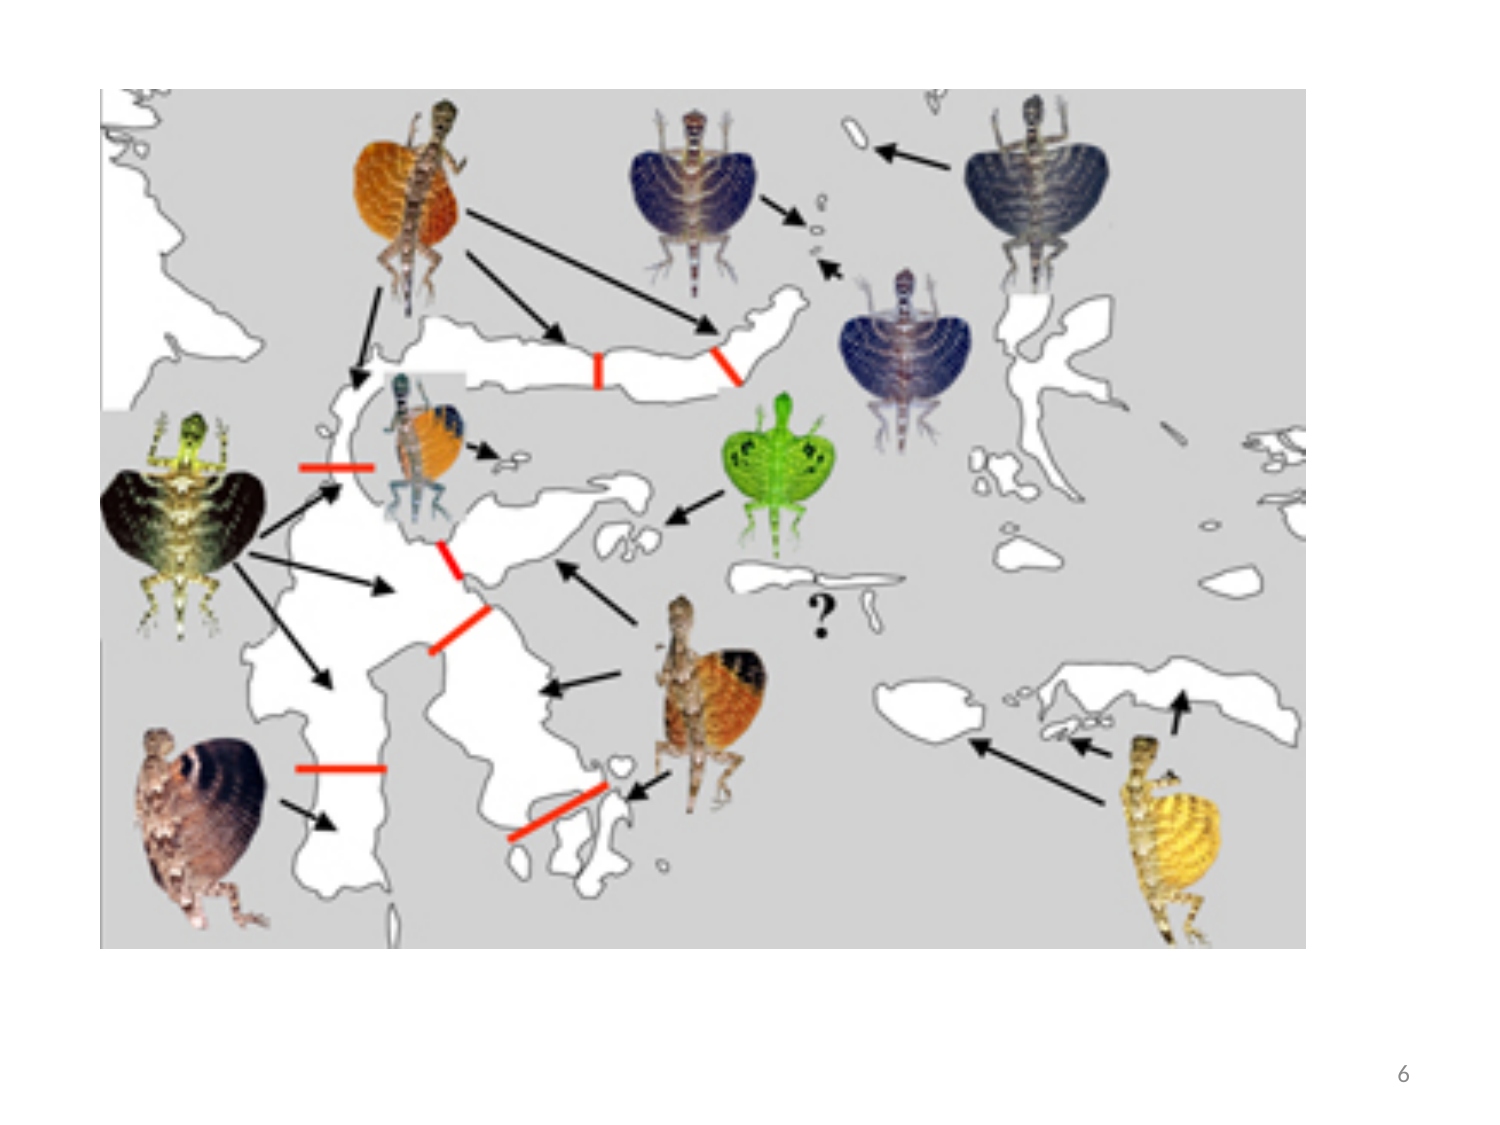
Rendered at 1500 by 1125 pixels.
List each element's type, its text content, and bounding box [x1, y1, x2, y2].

slide_number 6 [1074, 1042, 1425, 1103]
picture [100, 89, 1306, 949]
